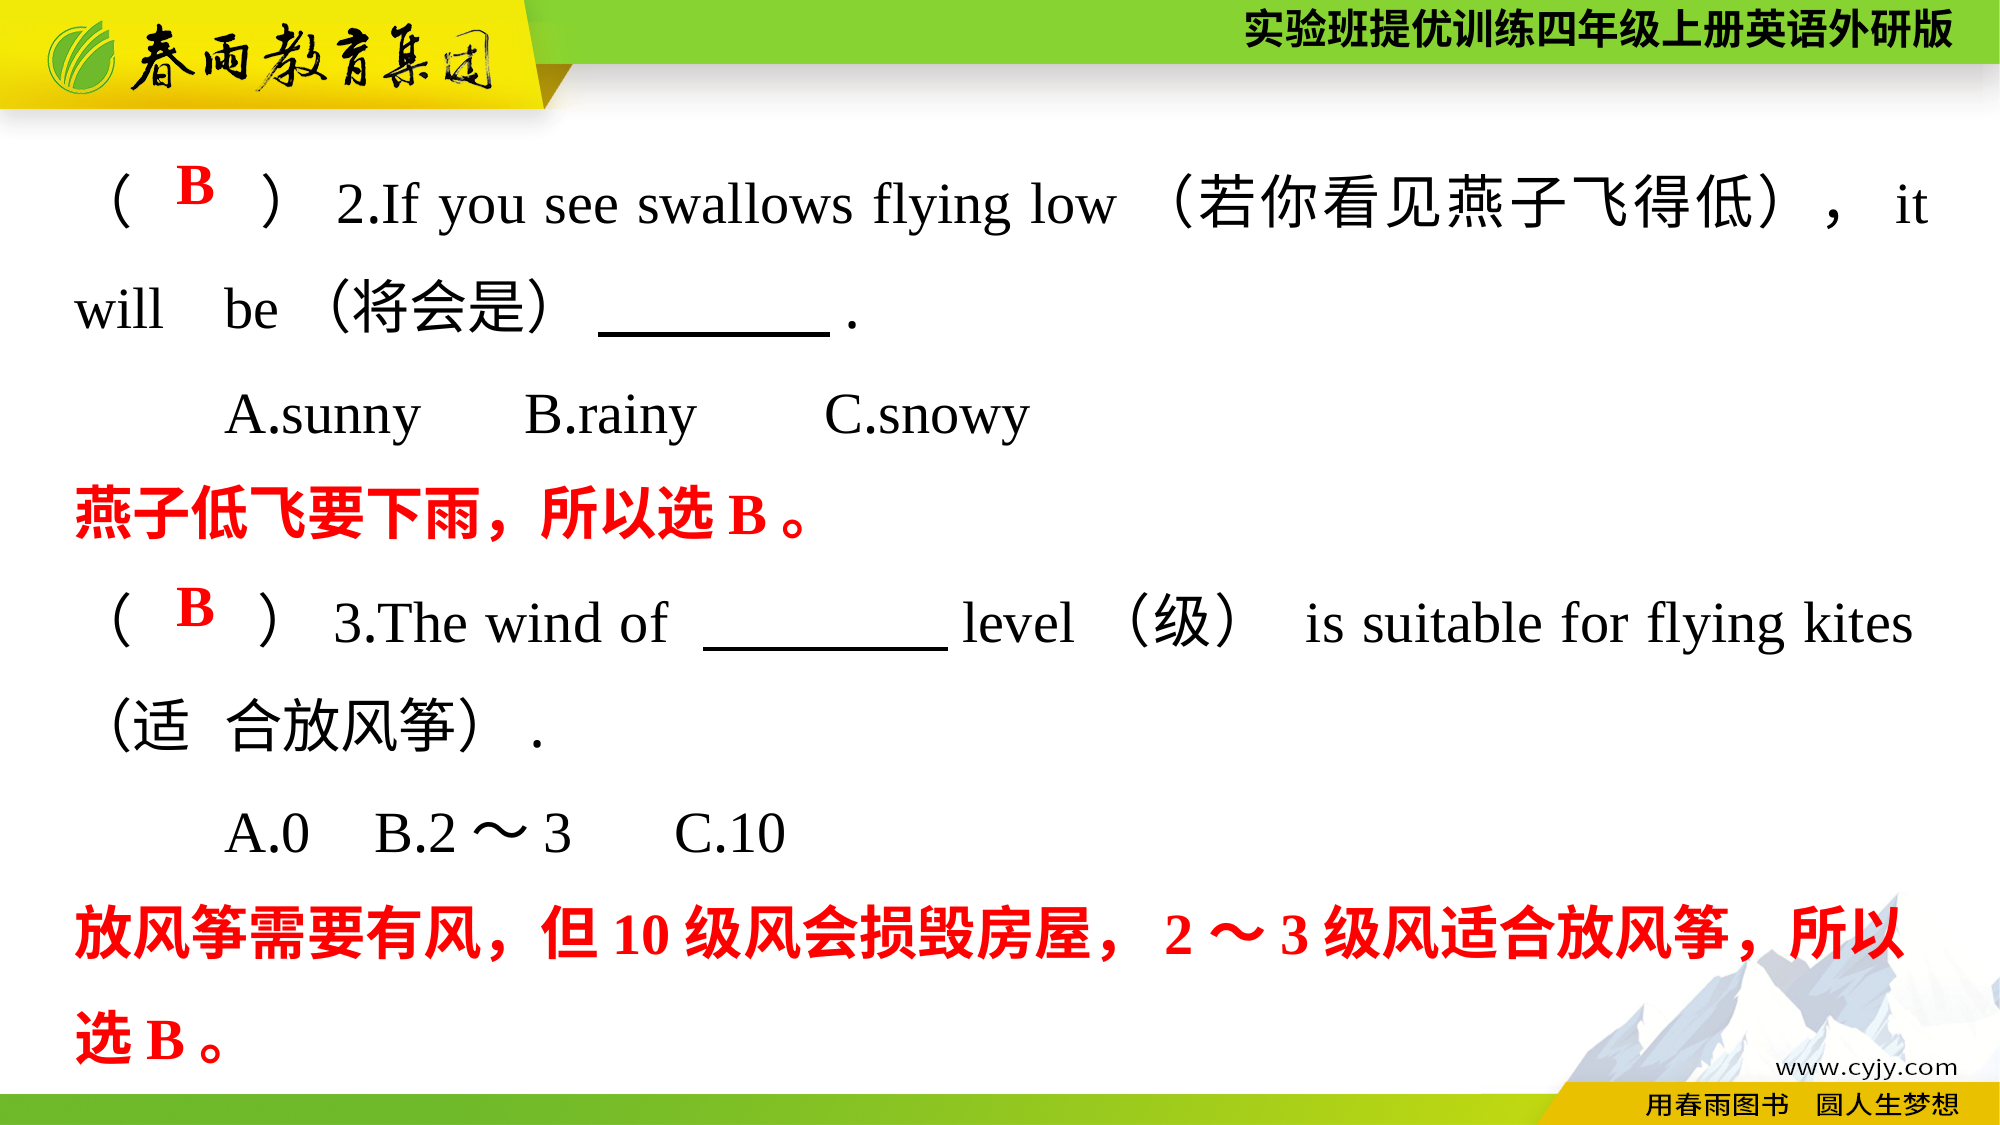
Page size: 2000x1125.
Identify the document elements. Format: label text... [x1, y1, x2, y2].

text_box 燕子低飞要下雨，所以选B。 [59, 433, 1944, 554]
picture [0, 0, 2000, 1125]
text_box B [161, 560, 231, 646]
list （ ）2.If you see swallows flying low（若你看见燕子飞得低），it will be（将会是） . A.sunny B.rainy C.snowy （ ）3.The wind of level（级） is suitable for flying kites（适 合放风筝）. A.0 B.2～3 C.10 [59, 122, 1944, 433]
text_box 放风筝需要有风，但10级风会损毁房屋，2～3级风适合放风筝，所以 选B。 [59, 853, 1944, 1079]
text_box B [161, 138, 231, 224]
list （ ）2.If you see swallows flying low（若你看见燕子飞得低），it will be（将会是） . A.sunny B.rainy C.snowy （ ）3.The wind of level（级） is suitable for flying kites（适 合放风筝）. A.0 B.2～3 C.10 [59, 554, 1944, 853]
